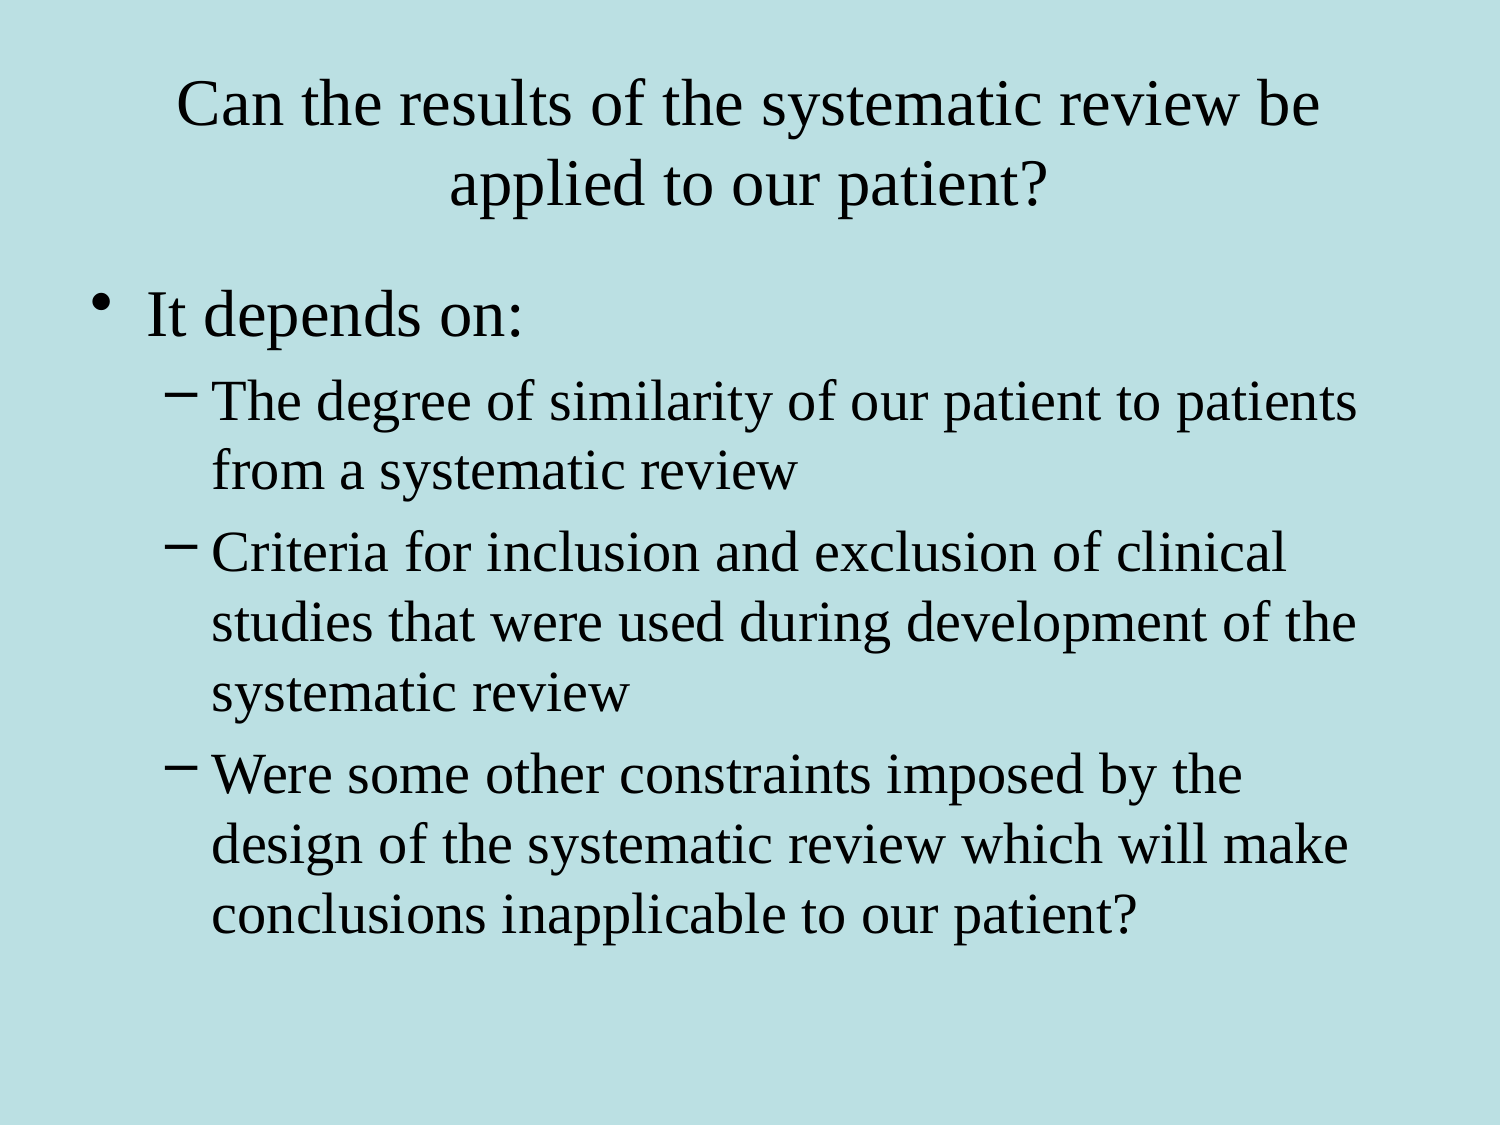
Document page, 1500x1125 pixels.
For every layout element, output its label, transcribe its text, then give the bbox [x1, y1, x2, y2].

list It depends on: The degree of similarity of our patient to patients from a systematic review Criteria for inclusion and exclusion of clinical studies that were used during development of the systematic review Were some other constraints imposed by the design of the systematic review which will make conclusions inapplicable to our patient? [75, 262, 1425, 1005]
title Can the results of the systematic review be applied to our patient? [75, 45, 1425, 233]
